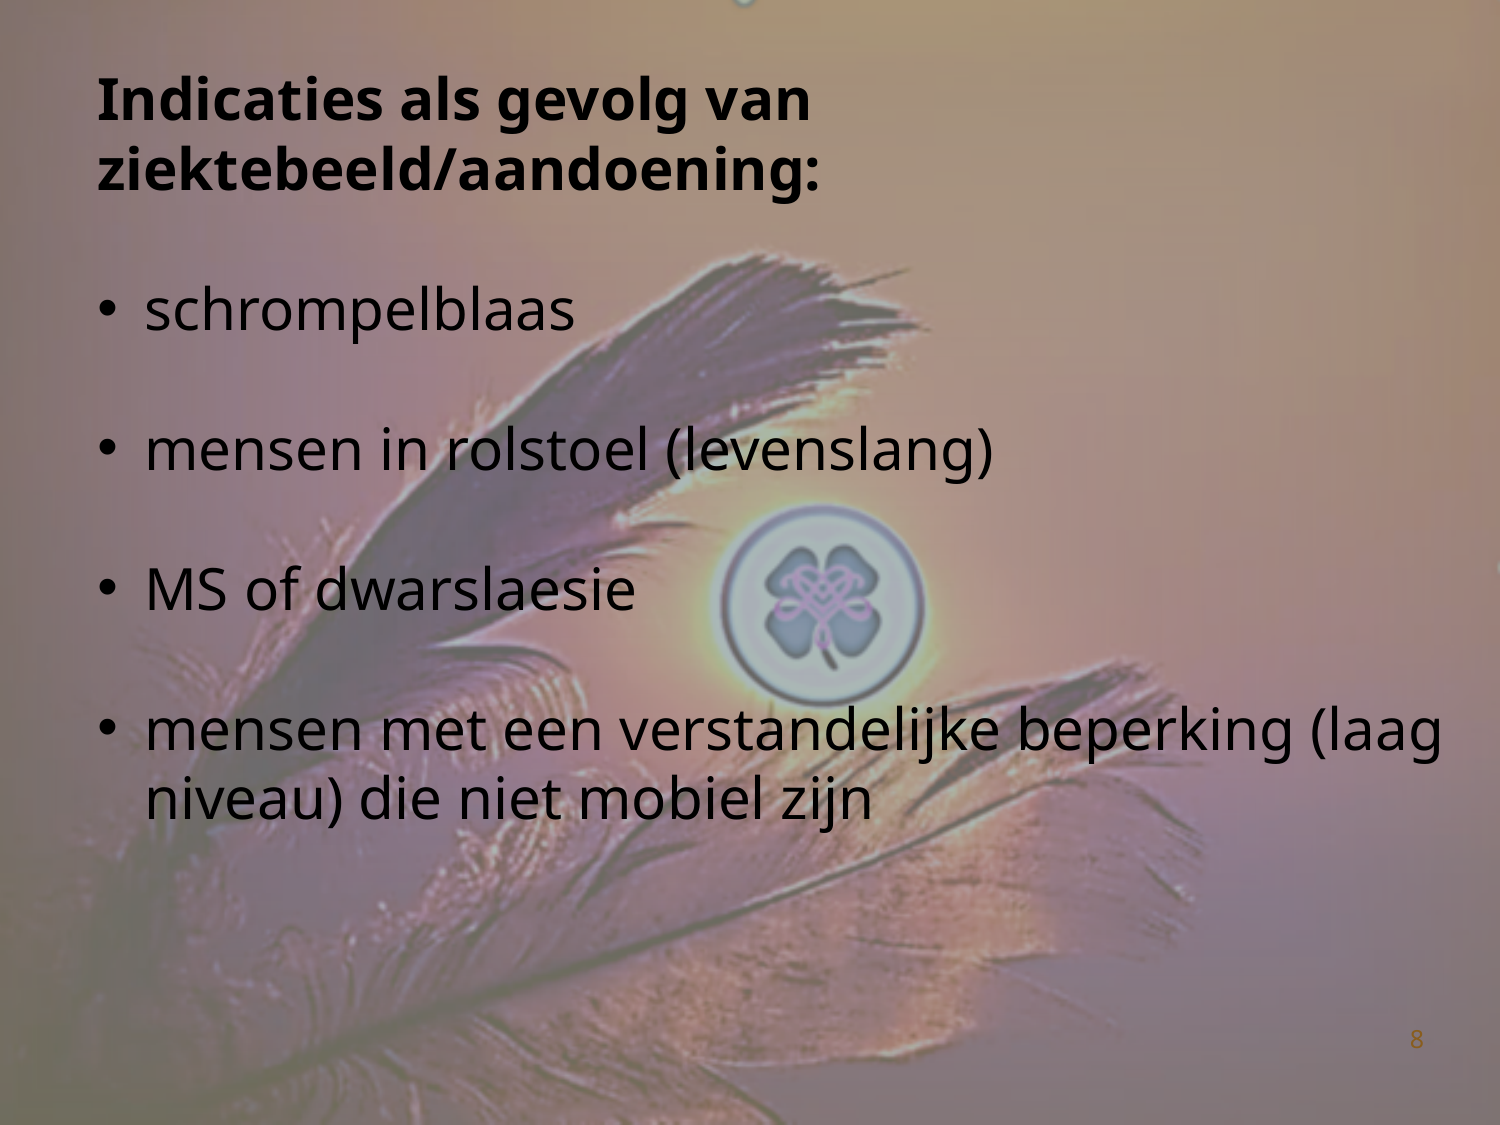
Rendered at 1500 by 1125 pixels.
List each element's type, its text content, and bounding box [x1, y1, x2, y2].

slide_number 8 [1089, 1010, 1440, 1071]
text_box Indicaties als gevolg van ziektebeeld/aandoening: schrompelblaas mensen in rolstoel (levenslang) MS of dwarslaesie mensen met een verstandelijke beperking (laag niveau) die niet mobiel zijn [82, 54, 1500, 840]
